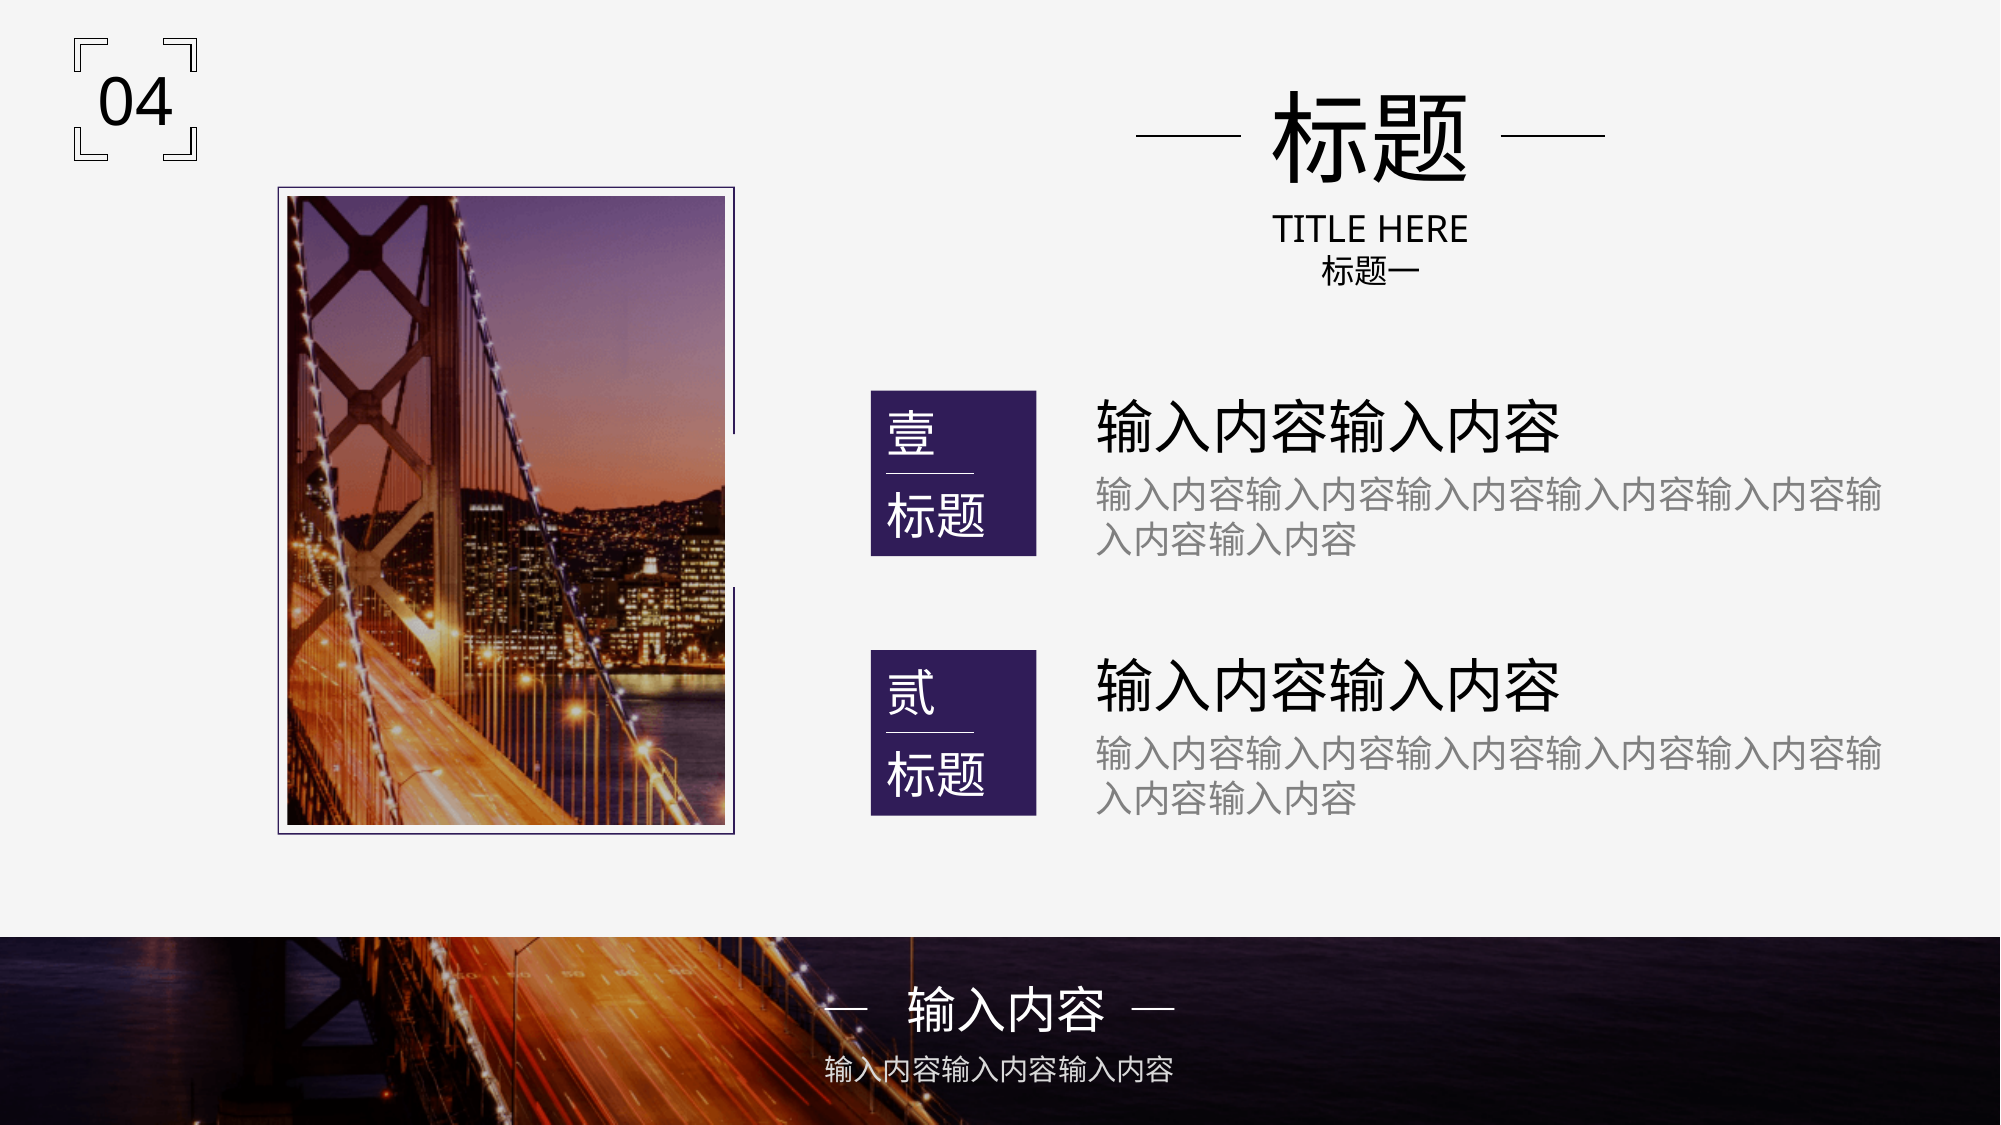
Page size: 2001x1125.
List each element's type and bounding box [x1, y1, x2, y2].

text_box [870, 382, 1901, 570]
picture [277, 186, 735, 835]
text_box [870, 642, 1901, 830]
text_box [770, 971, 1230, 1094]
text_box [1136, 68, 1606, 299]
text_box [74, 38, 197, 161]
picture [0, 937, 2000, 1125]
